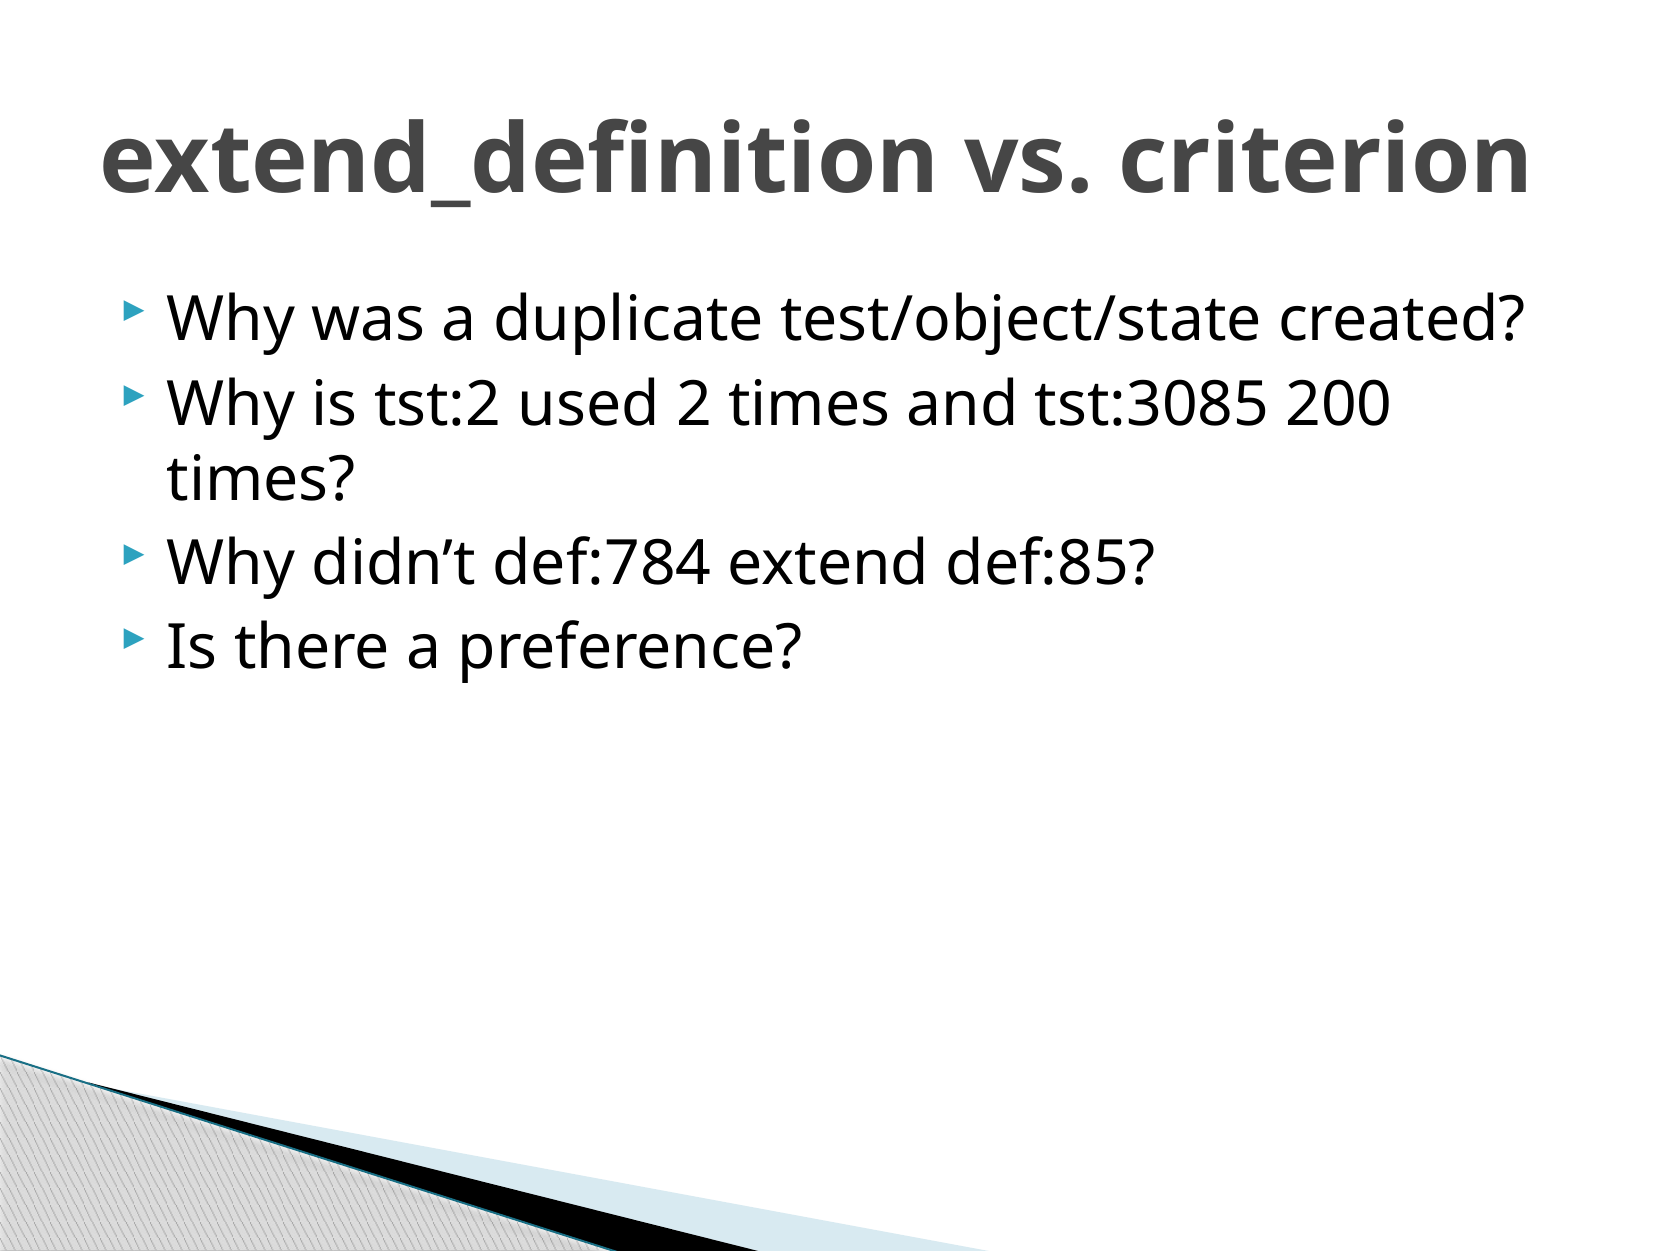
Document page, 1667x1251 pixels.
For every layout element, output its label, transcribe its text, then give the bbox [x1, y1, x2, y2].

list Why was a duplicate test/object/state created? Why is tst:2 used 2 times and tst:3085 200 times? Why didn’t def:784 extend def:85? Is there a preference? [83, 270, 1584, 1095]
title extend_definition vs. criterion [83, 50, 1584, 259]
